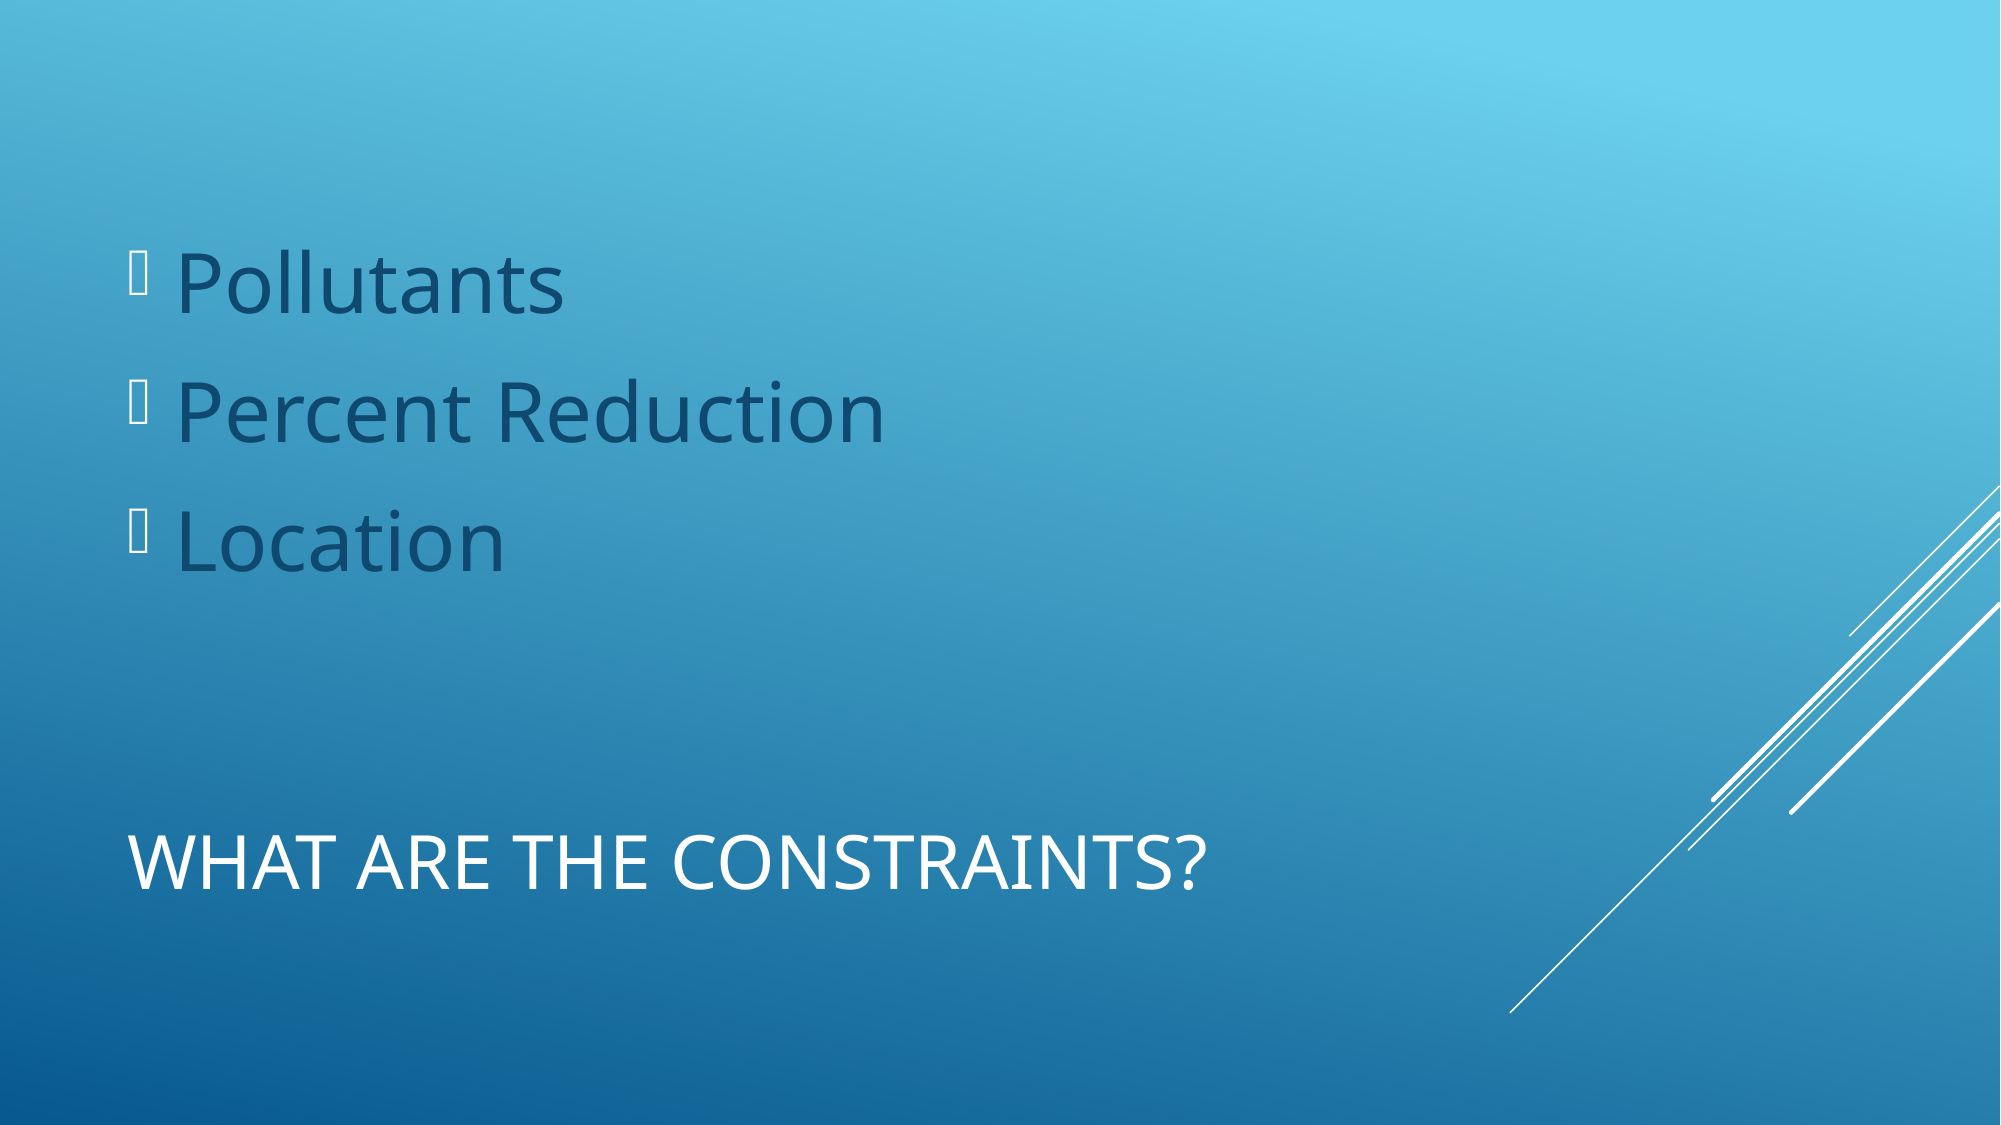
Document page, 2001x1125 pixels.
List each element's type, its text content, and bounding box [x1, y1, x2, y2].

title What are The Constraints? [112, 736, 1513, 984]
list Pollutants Percent Reduction Location [112, 112, 1513, 706]
